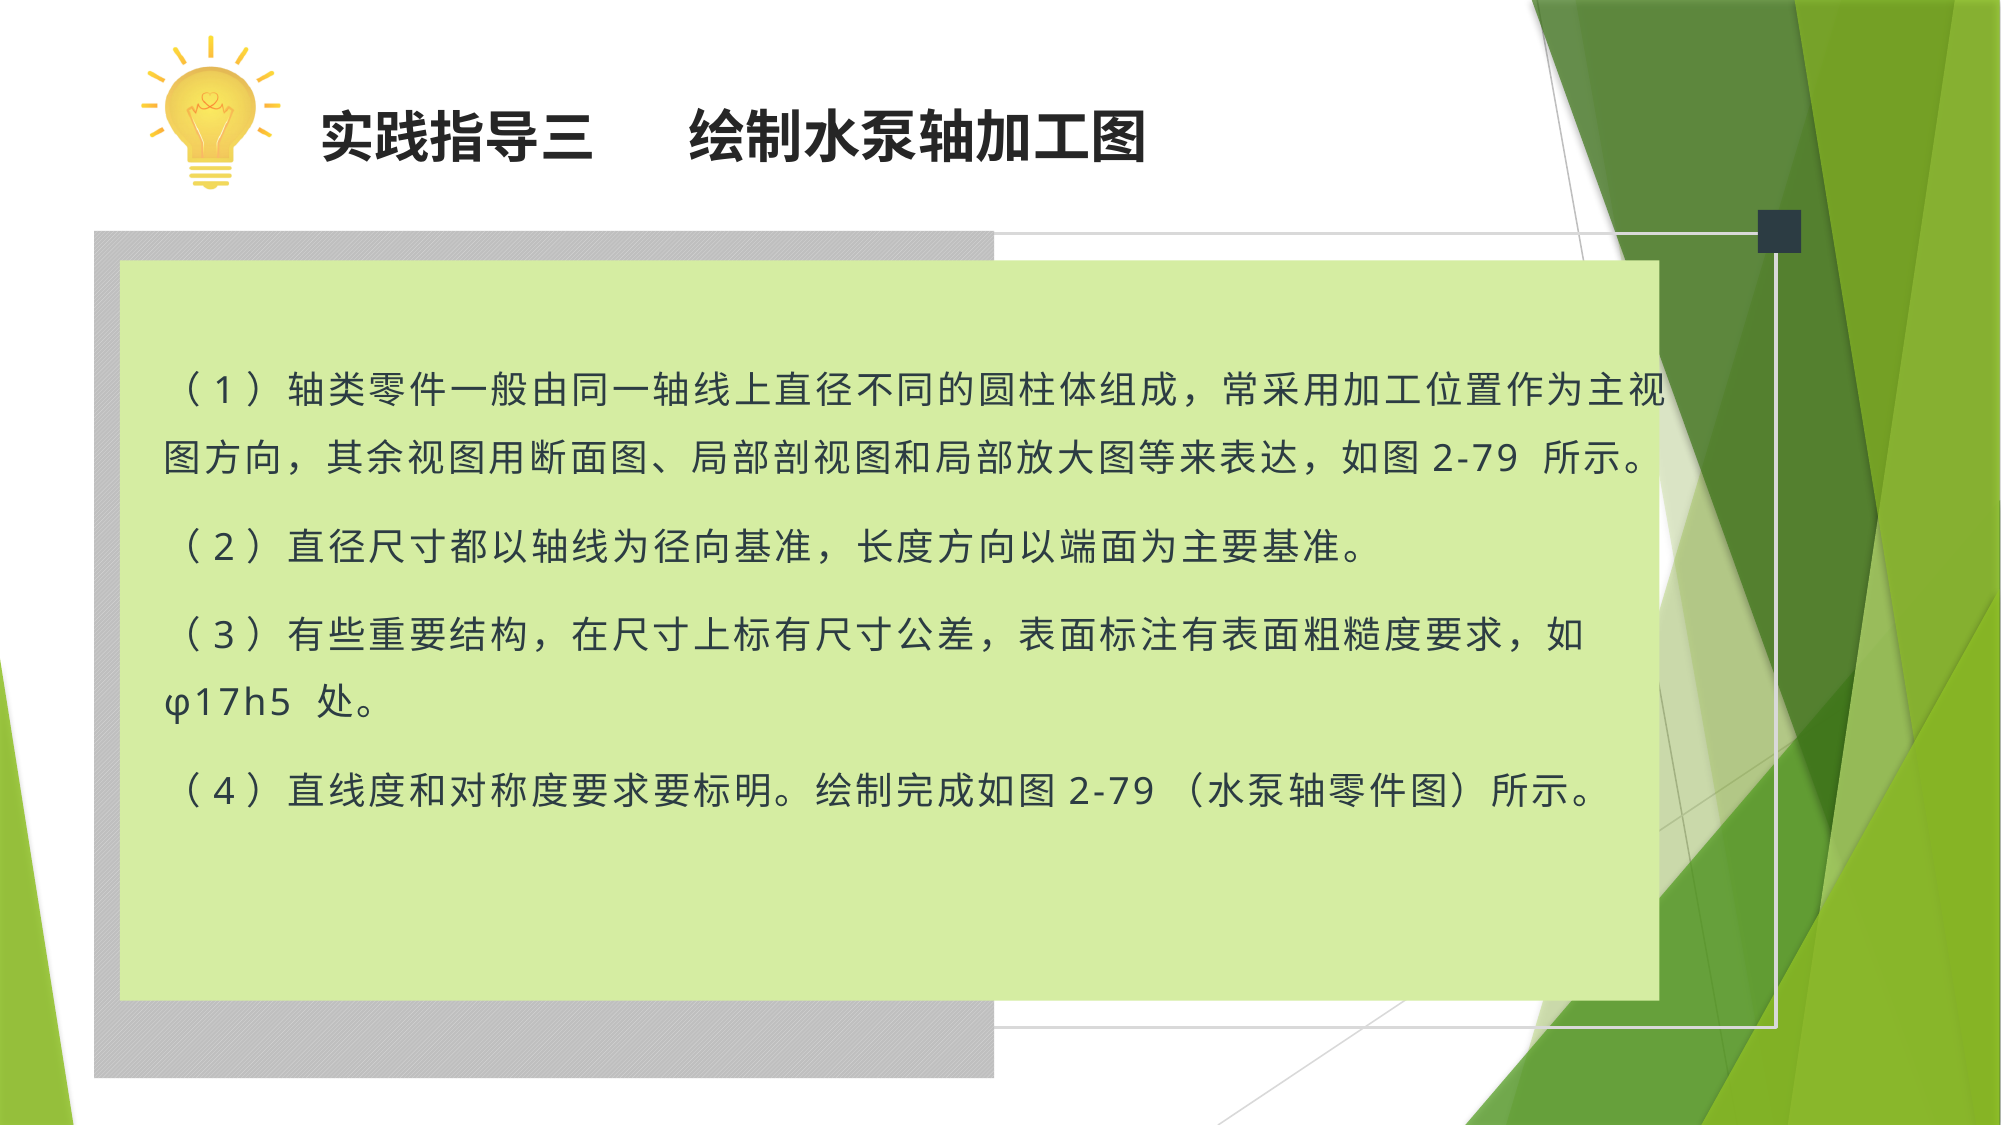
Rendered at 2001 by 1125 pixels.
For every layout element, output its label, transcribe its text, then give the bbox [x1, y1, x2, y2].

text_box [996, 232, 1778, 1029]
text_box [93, 229, 996, 1080]
text_box [118, 259, 1661, 1002]
text_box 实践指导三 绘制水泵轴加工图 [304, 78, 1165, 198]
text_box （1）轴类零件一般由同一轴线上直径不同的圆柱体组成，常采用加工位置作为主视图方向，其余视图用断面图、局部剖视图和局部放大图等来表达，如图2-79 所示。 （2）直径尺寸都以轴线为径向基准，长度方向以端面为主要基准。 （3）有些重要结构，在尺寸上标有尺寸公差，表面标注有表面粗糙度要求，如φ17h5 处。 （4）直线度和对称度要求要标明。绘制完成如图2-79（水泵轴零件图）所示。 [147, 344, 1683, 1052]
text_box [1756, 208, 1803, 255]
picture [137, 33, 286, 191]
